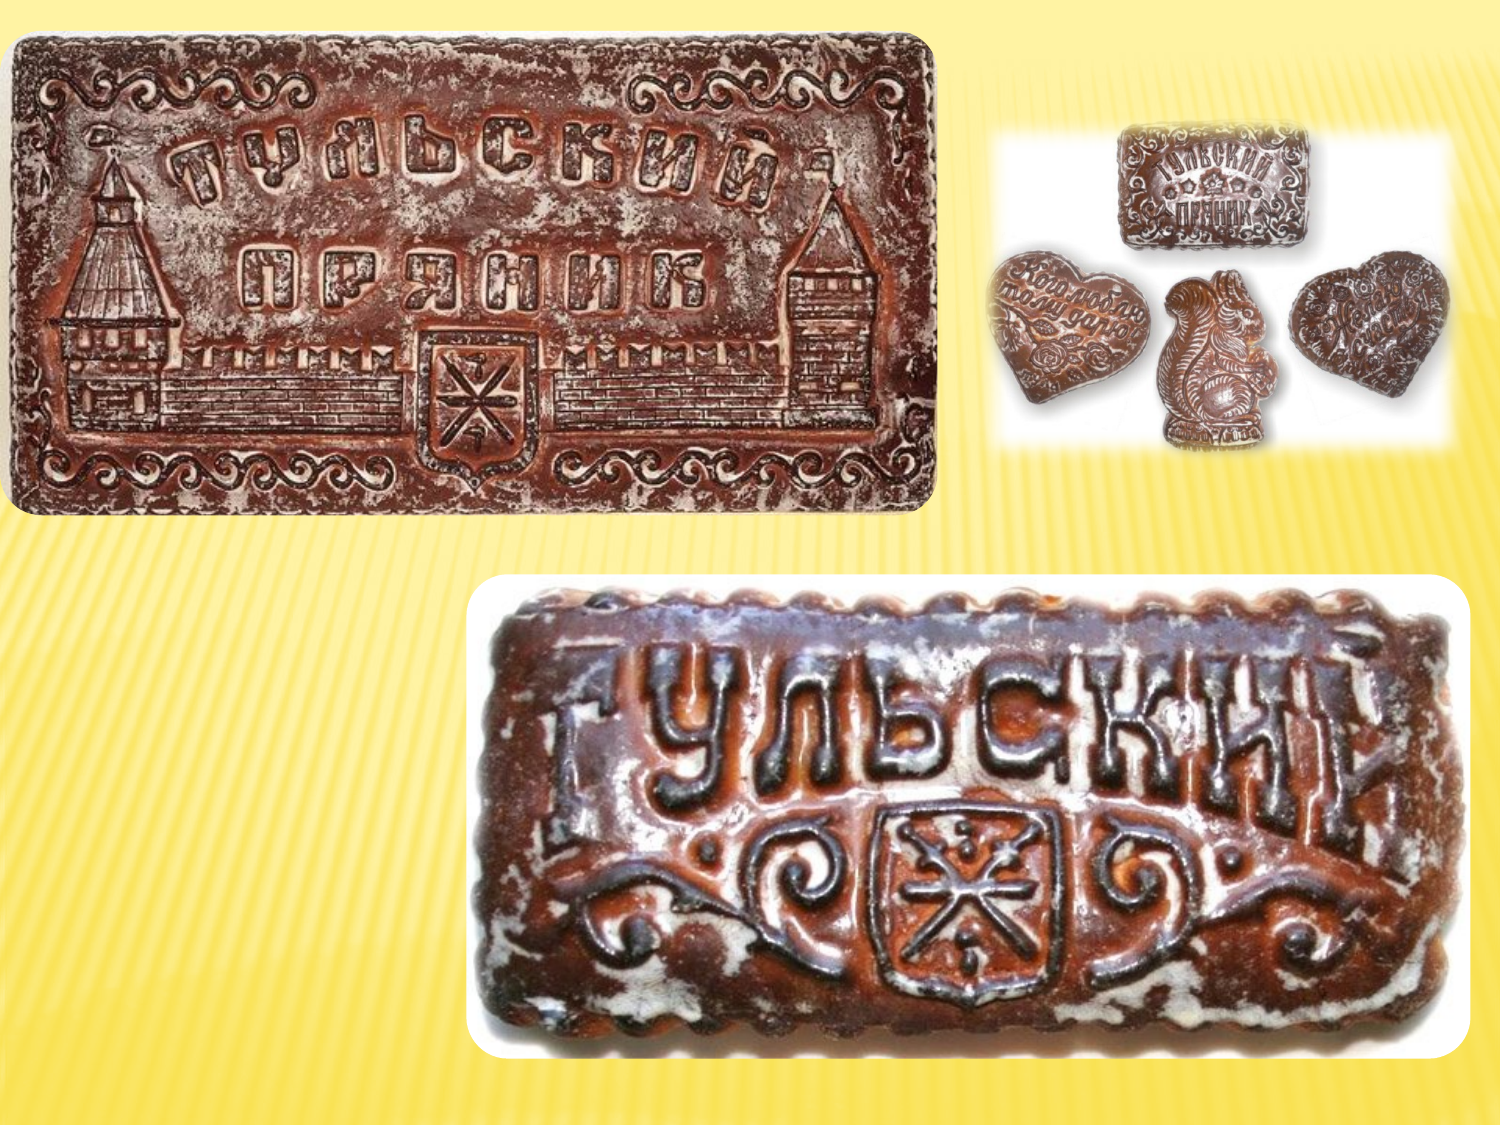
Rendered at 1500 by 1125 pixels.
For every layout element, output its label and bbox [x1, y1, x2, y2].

picture [974, 113, 1471, 469]
picture [466, 573, 1471, 1059]
picture [0, 30, 938, 516]
